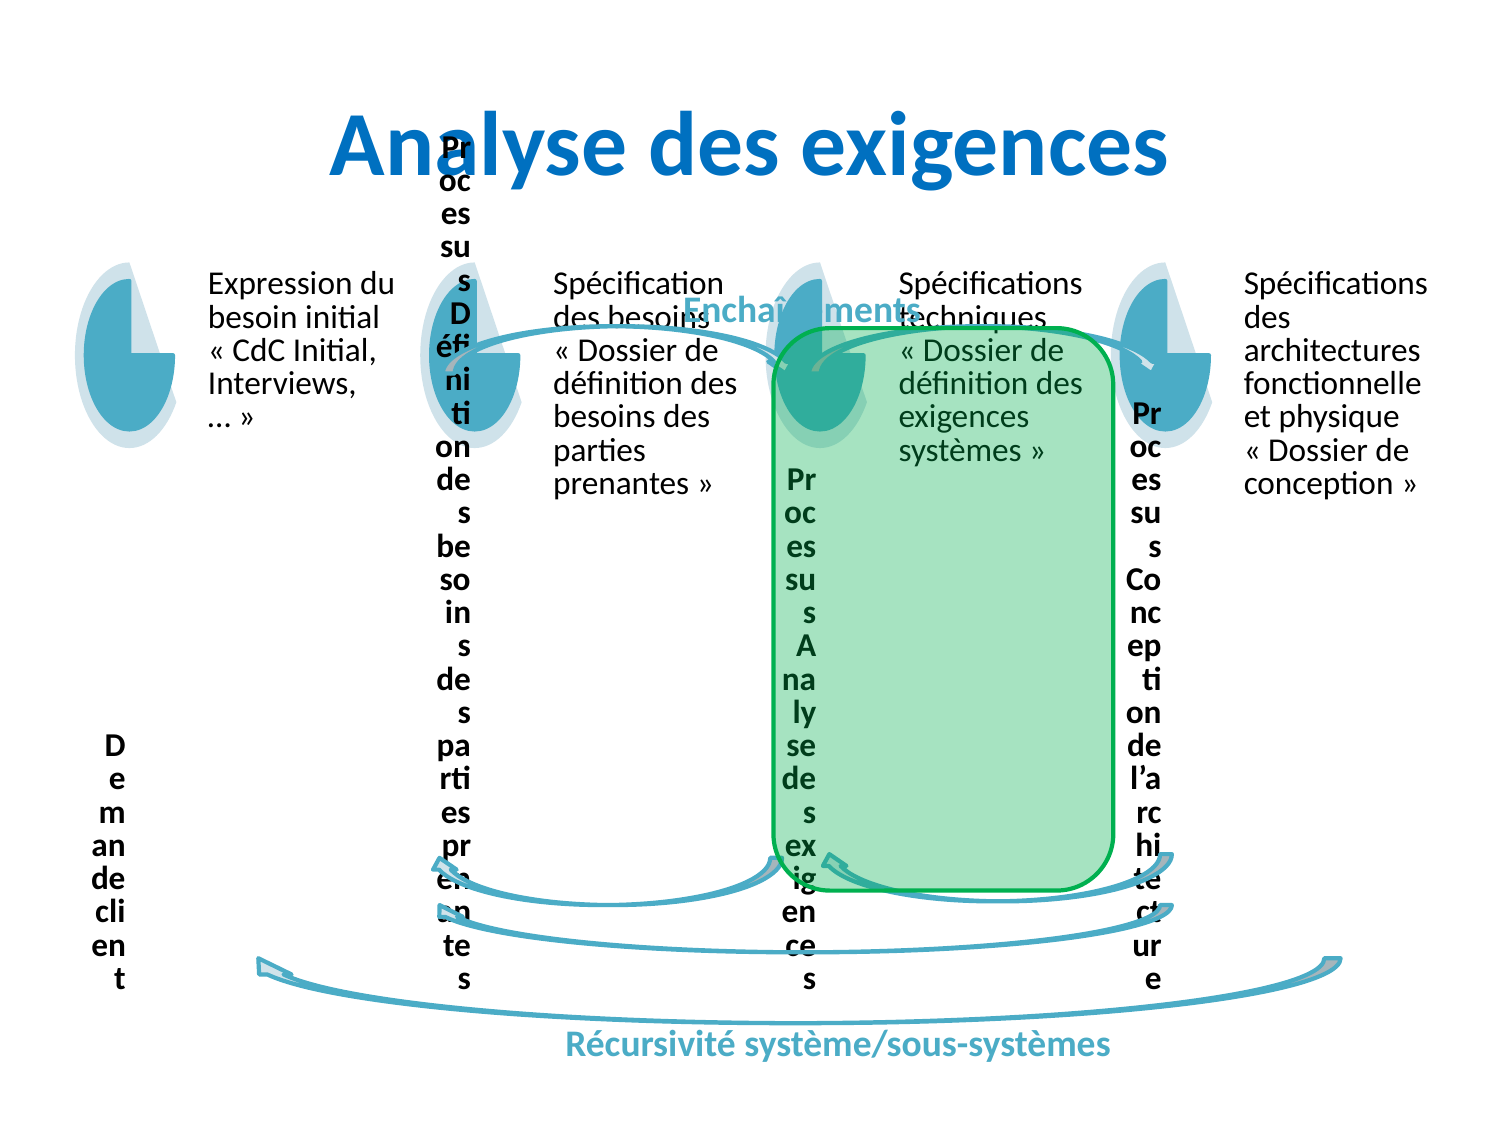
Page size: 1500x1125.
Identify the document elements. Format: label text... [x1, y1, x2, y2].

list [74, 262, 1448, 1006]
text_box [484, 1014, 550, 1019]
title Analyse des exigences [75, 45, 1425, 233]
text_box Récursivité système/sous-systèmes [550, 1014, 1127, 1072]
